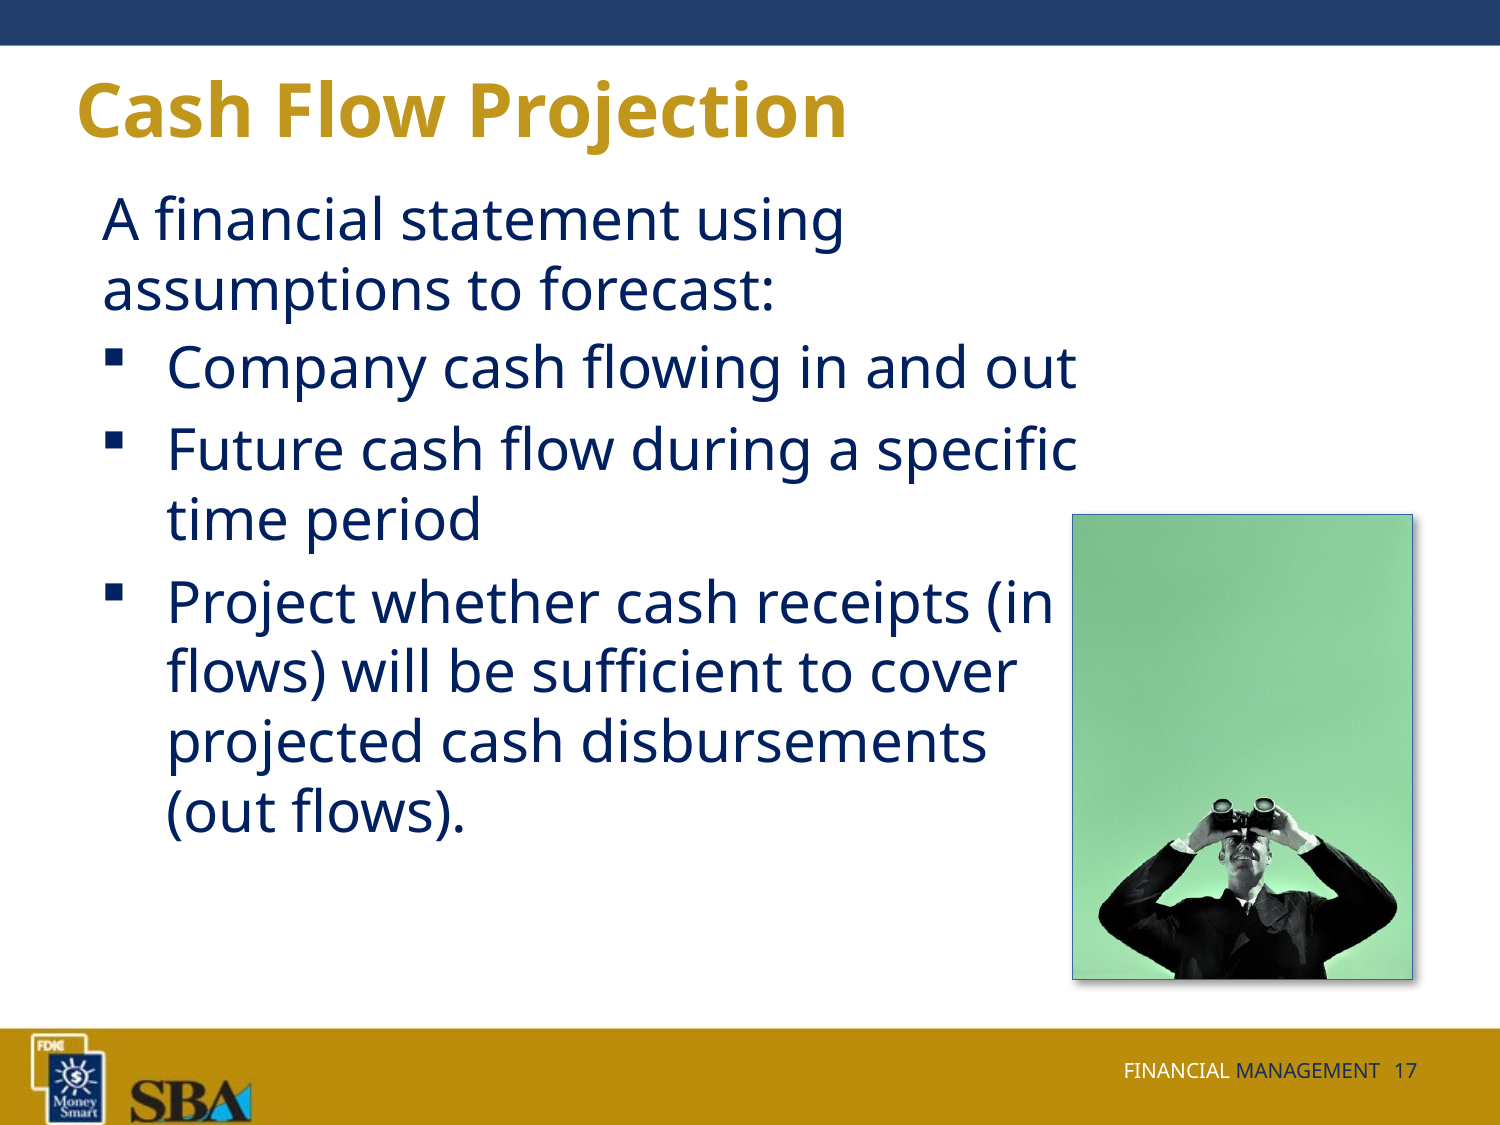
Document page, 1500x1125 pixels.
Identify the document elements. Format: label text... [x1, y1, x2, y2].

title Cash Flow Projection [74, 61, 1426, 163]
picture [0, 0, 1500, 1125]
list Company cash flowing in and out Future cash flow during a specific time period Project whether cash receipts (in flows) will be sufficient to cover projected cash disbursements (out flows). [90, 330, 1123, 1125]
text_box A financial statement using assumptions to forecast: [87, 174, 1153, 330]
